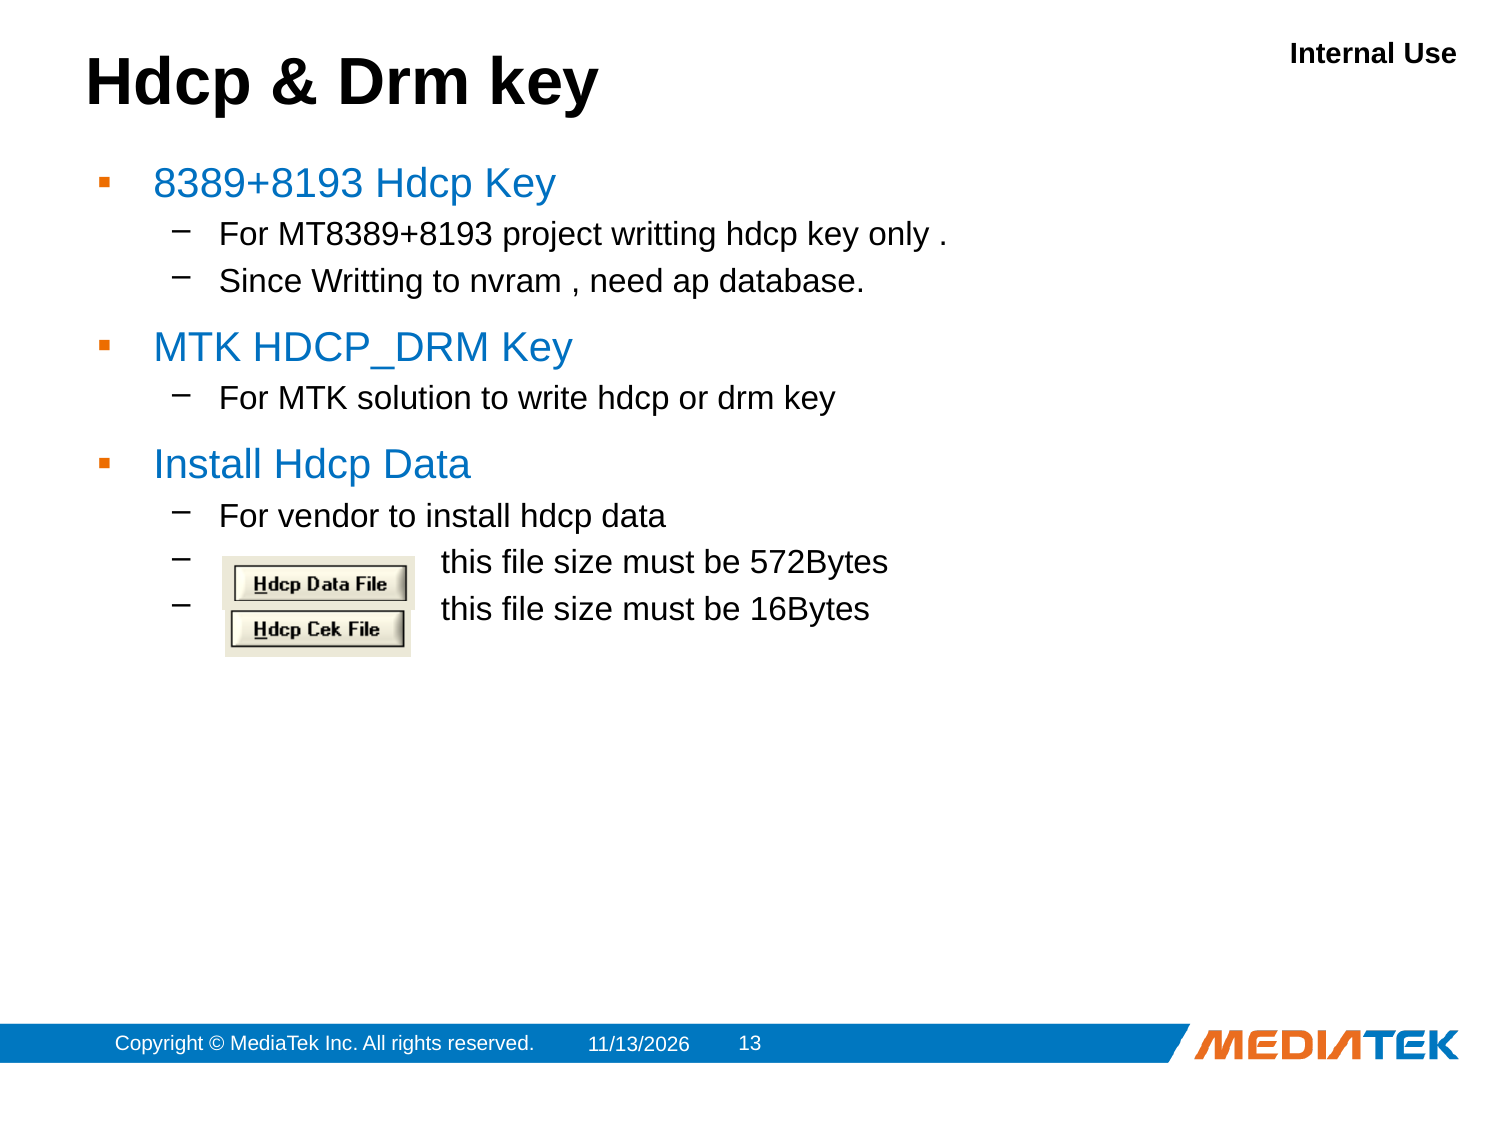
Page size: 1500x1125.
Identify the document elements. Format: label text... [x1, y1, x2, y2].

picture [789, 1023, 1459, 1063]
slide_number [573, 1022, 711, 1090]
list 8389+8193 Hdcp Key For MT8389+8193 project writting hdcp key only . Since Writting to nvram , need ap database. MTK HDCP_DRM Key For MTK solution to write hdcp or drm key Install Hdcp Data For vendor to install hdcp data this file size must be 572Bytes this file size must be 16Bytes [81, 147, 1454, 1009]
slide_number 12 [711, 1022, 789, 1090]
picture [222, 555, 415, 657]
title Hdcp & Drm key [70, 23, 1442, 132]
picture [0, 1023, 99, 1063]
footer Copyright © MediaTek Inc. All rights reserved. [99, 1022, 573, 1090]
